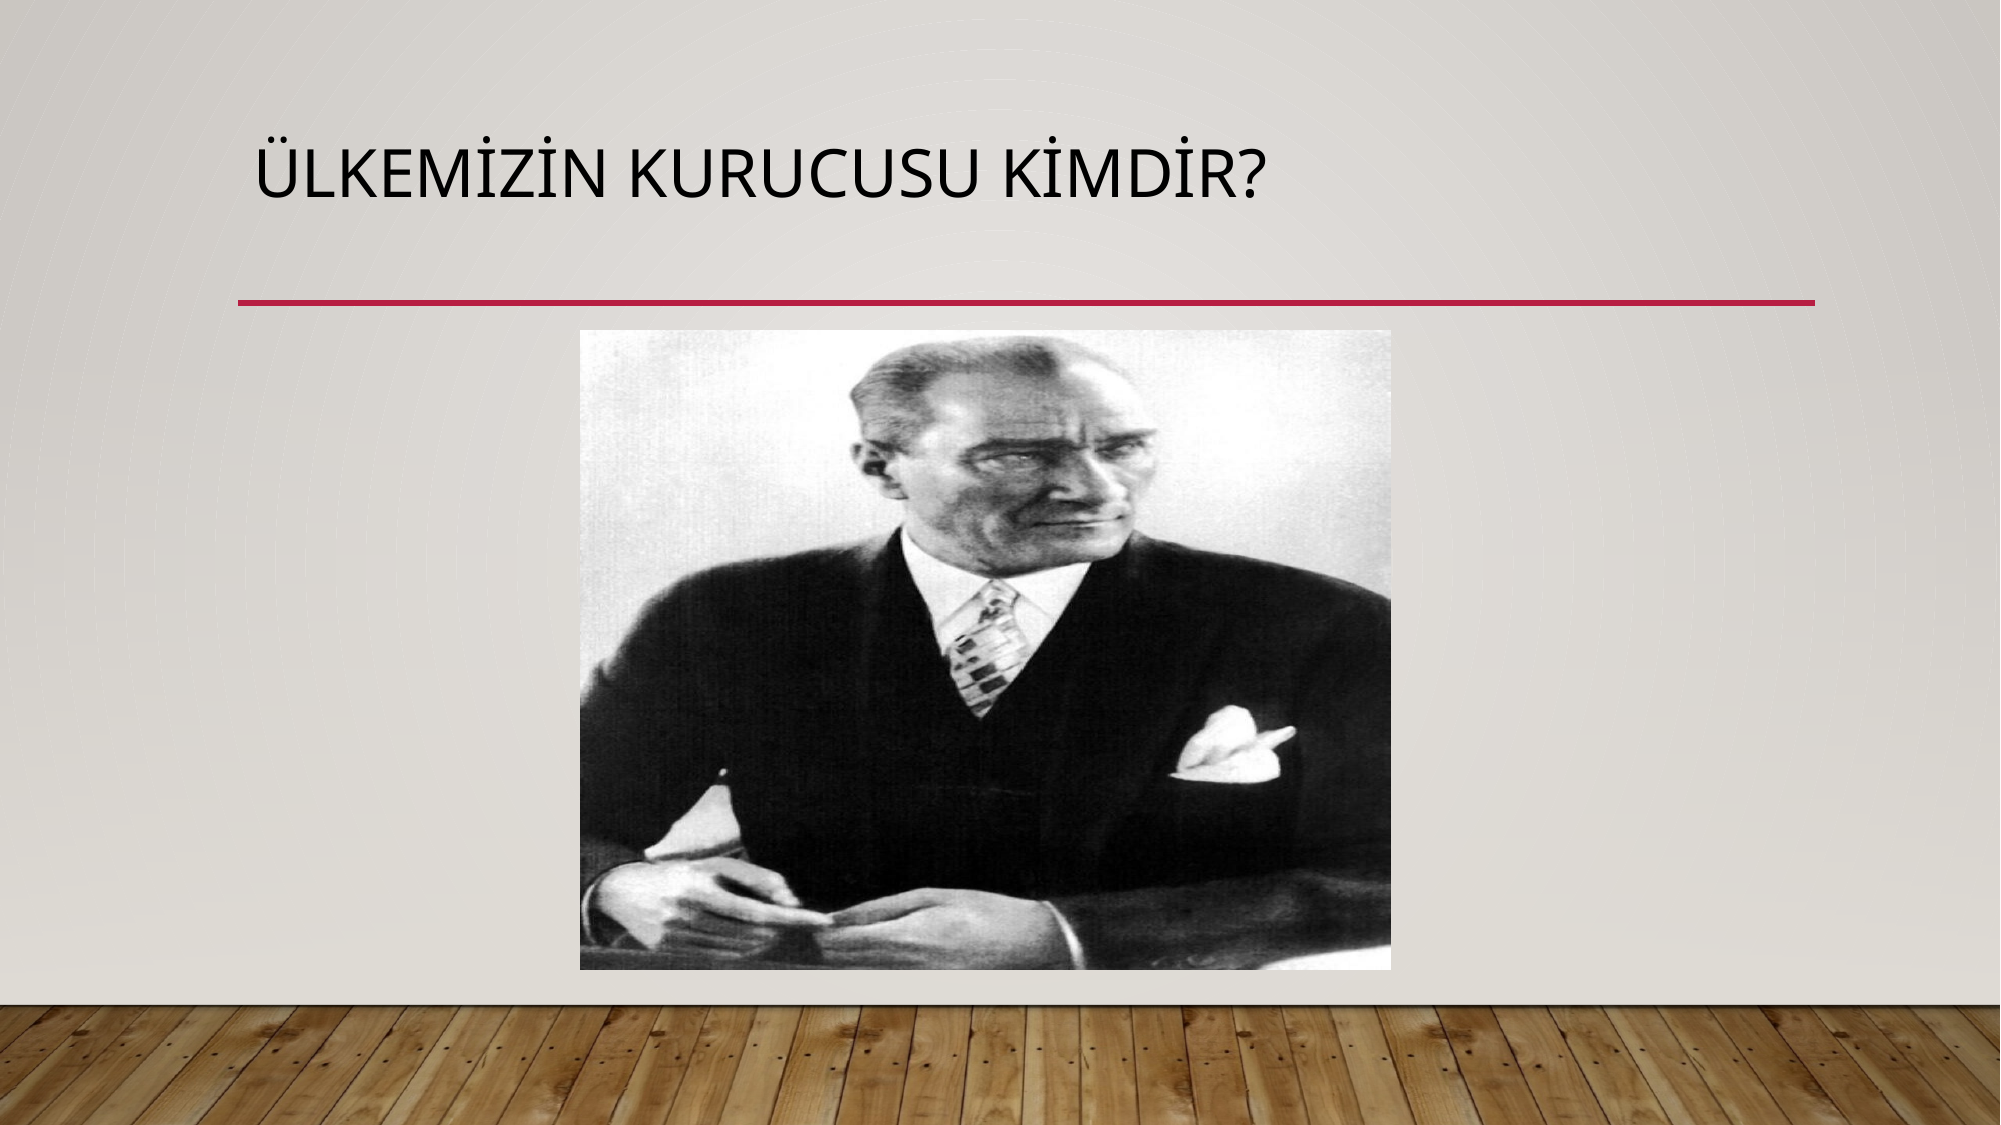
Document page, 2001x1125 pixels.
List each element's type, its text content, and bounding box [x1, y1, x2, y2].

title ÜLKEMİZİN KURUCUSU KİMDİR? [238, 131, 1814, 305]
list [579, 330, 1392, 970]
picture [0, 1005, 2000, 1125]
